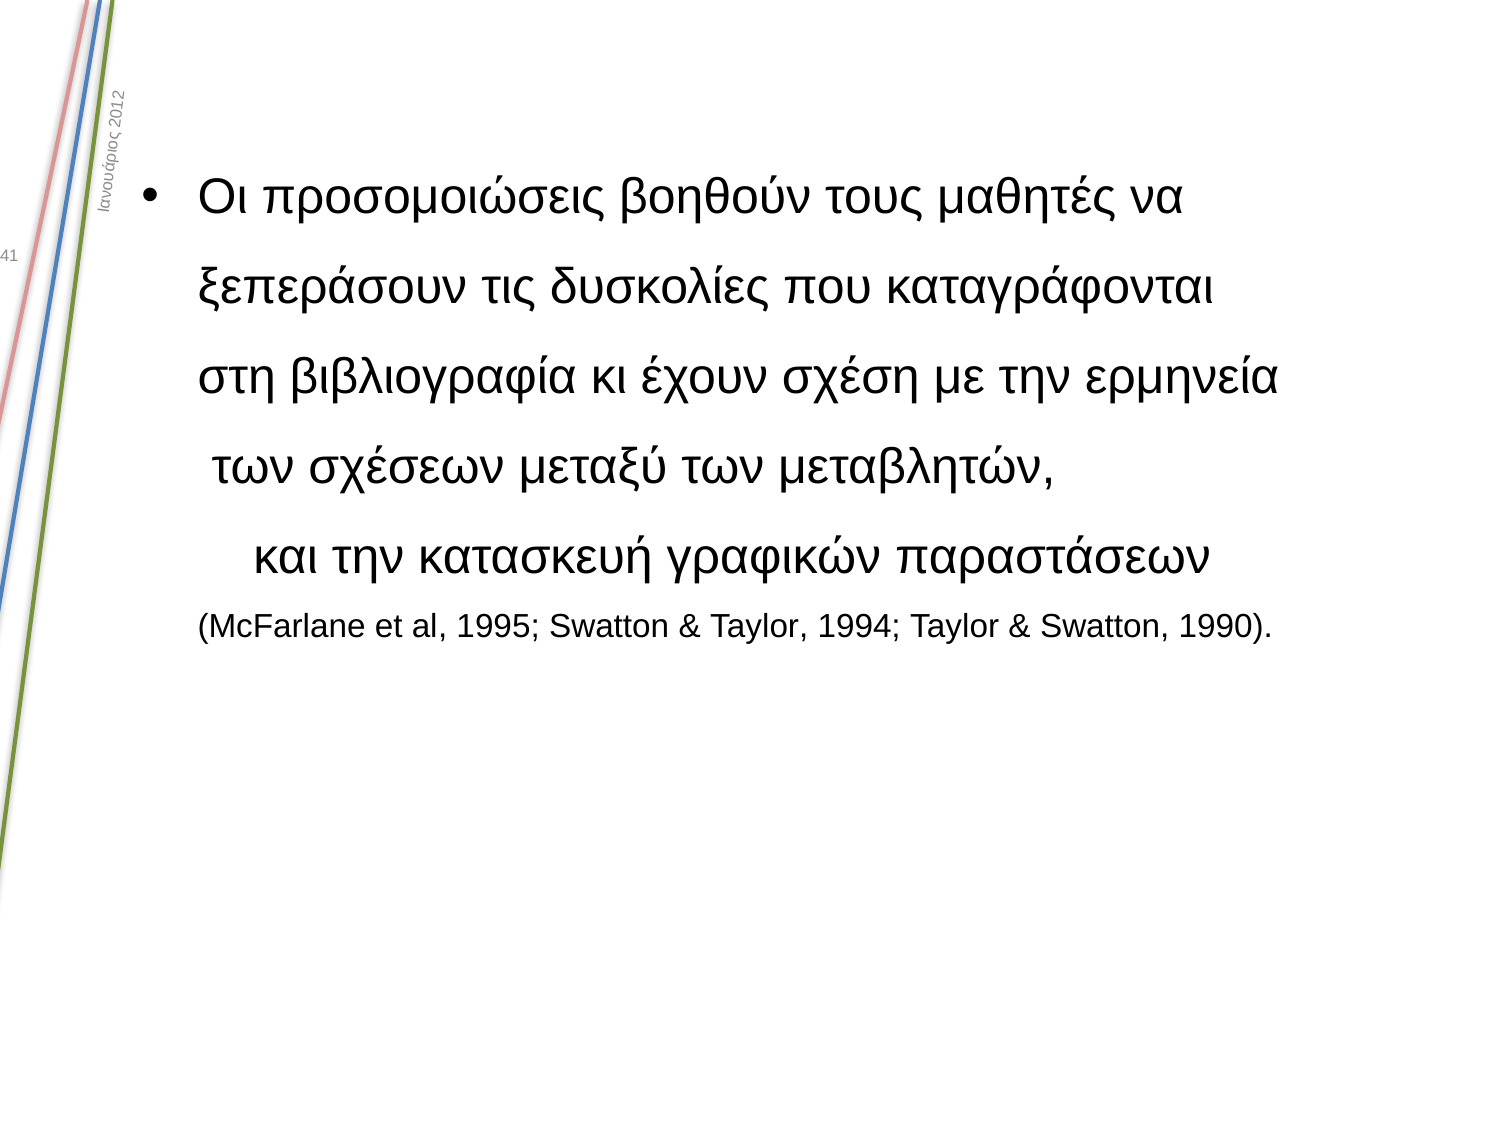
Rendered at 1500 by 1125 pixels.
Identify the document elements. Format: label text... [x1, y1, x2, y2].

list Οι προσομοιώσεις βοηθούν τους μαθητές να ξεπεράσουν τις δυσκολίες που καταγράφονται στη βιβλιογραφία κι έχουν σχέση με την ερμηνεία των σχέσεων μεταξύ των μεταβλητών, και την κατασκευή γραφικών παραστάσεων (McFarlane et al, 1995; Swatton & Taylor, 1994; Taylor & Swatton, 1990). [126, 126, 1477, 869]
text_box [0, 412, 526, 538]
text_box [0, 281, 382, 394]
text_box Ιανουάριος 2012 [75, 0, 160, 185]
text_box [0, 187, 276, 279]
